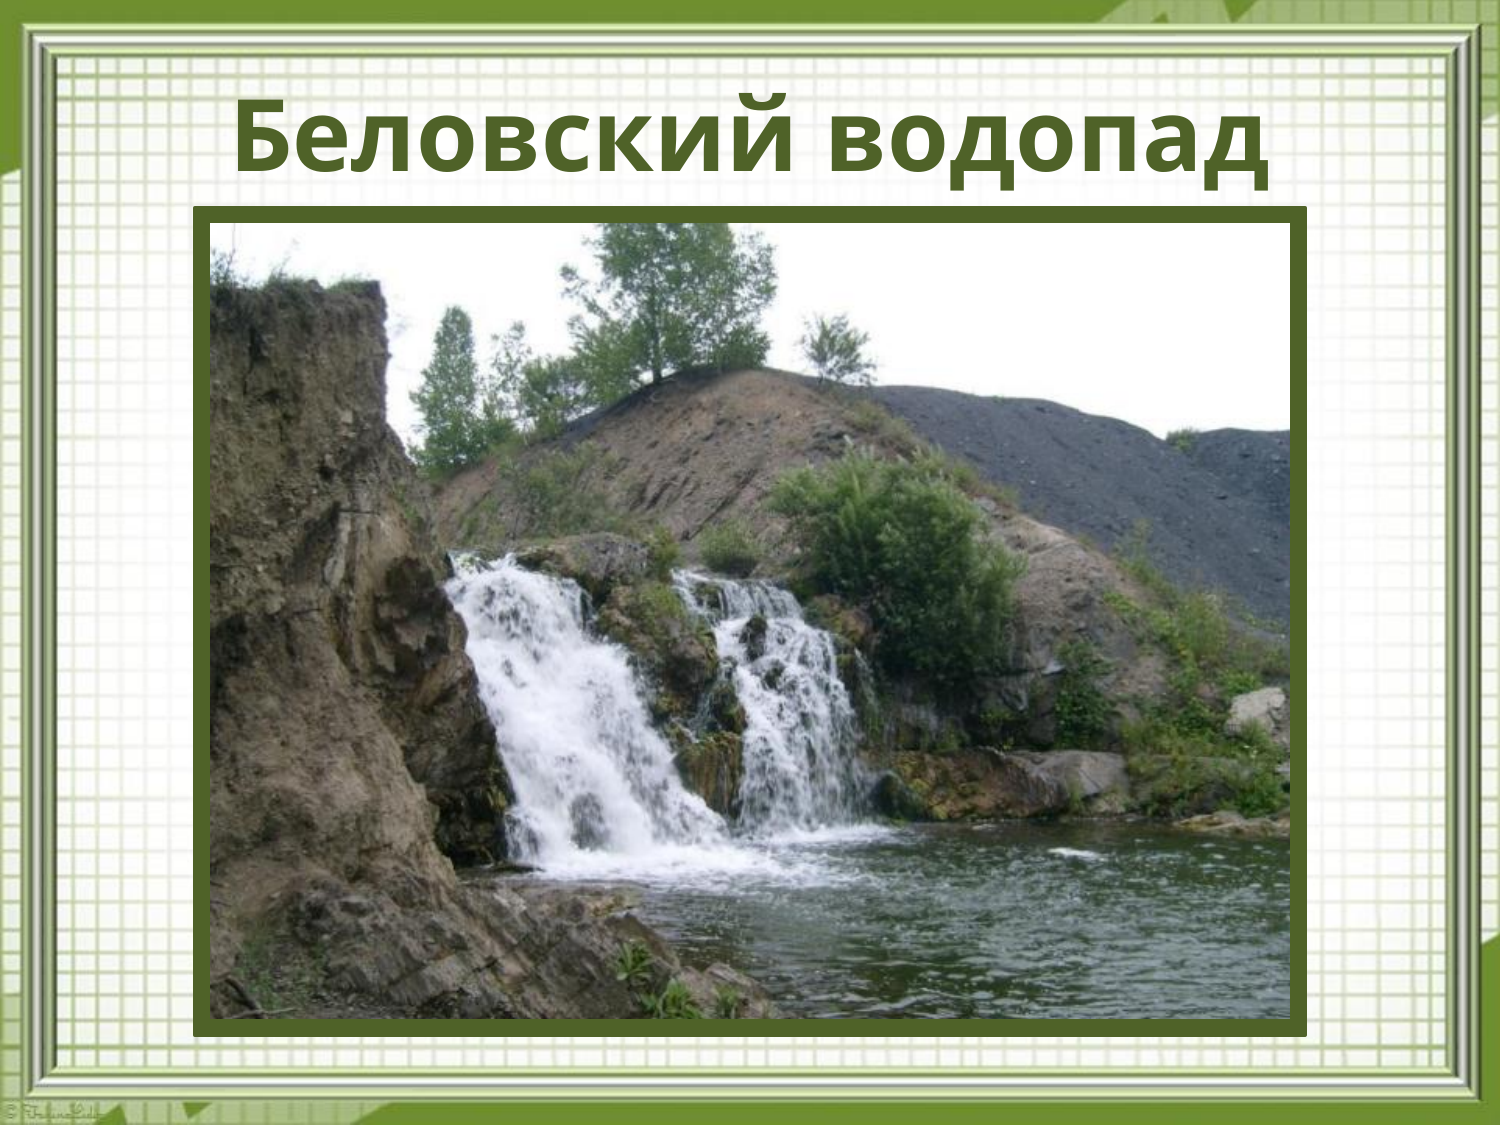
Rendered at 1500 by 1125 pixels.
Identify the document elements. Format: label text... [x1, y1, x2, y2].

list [206, 219, 1294, 1024]
picture [0, 0, 1500, 1125]
text_box [193, 206, 1307, 1037]
title Беловский водопад [75, 78, 1425, 185]
